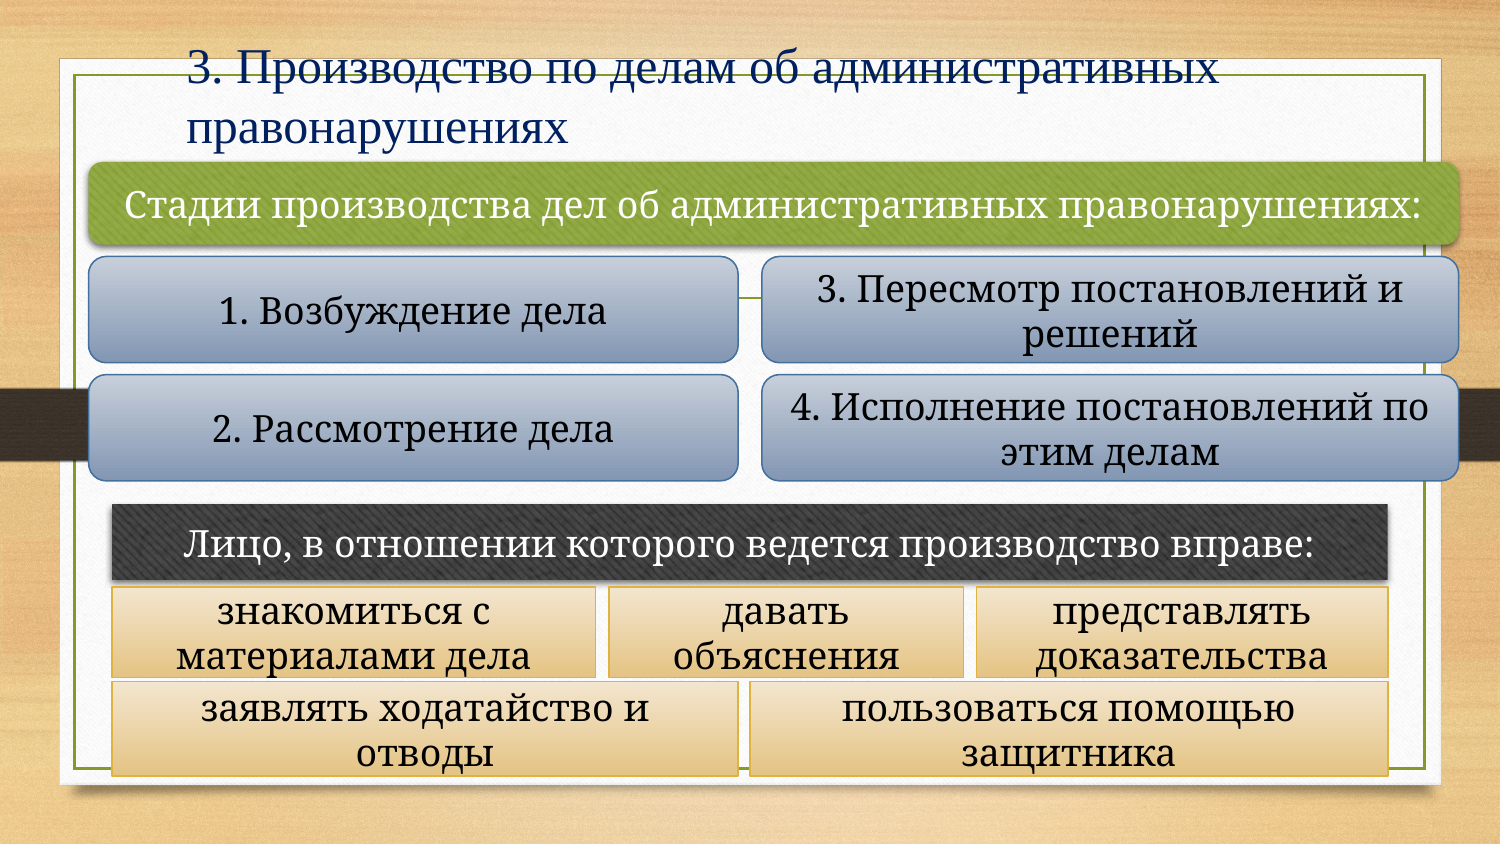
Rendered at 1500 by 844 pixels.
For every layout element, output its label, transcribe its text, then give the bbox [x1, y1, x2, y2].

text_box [88, 161, 1459, 482]
picture [0, 0, 1500, 844]
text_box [111, 504, 1389, 777]
title 3. Производство по делам об административных правонарушениях [171, 0, 1447, 127]
